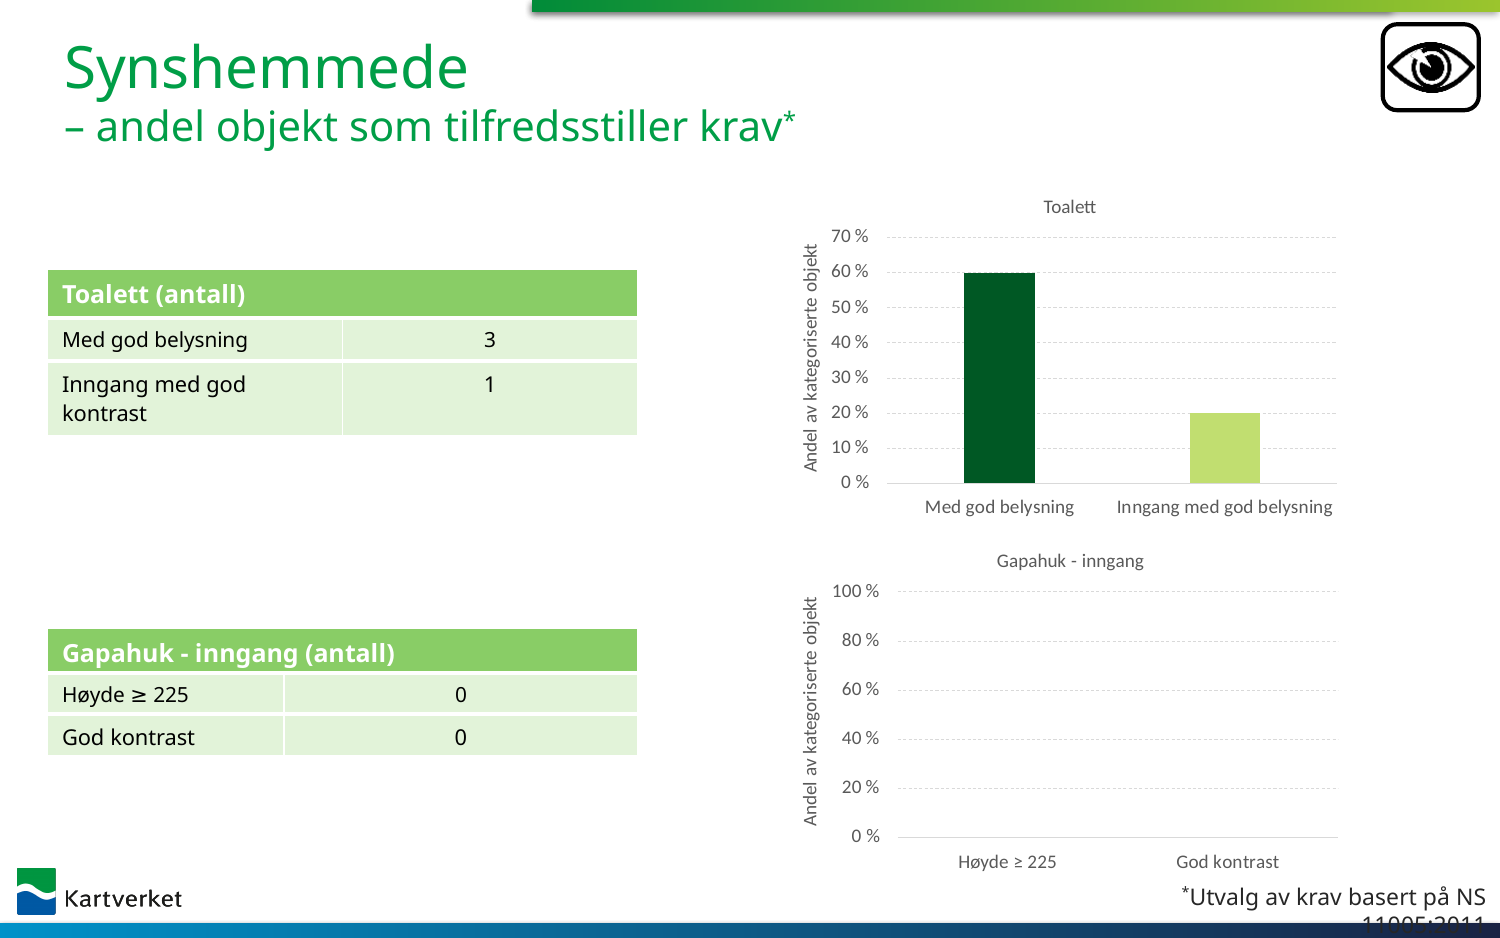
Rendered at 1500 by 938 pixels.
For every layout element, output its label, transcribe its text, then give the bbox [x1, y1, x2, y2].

picture [791, 541, 1349, 880]
table_header Toalett (antall) [48, 270, 637, 316]
table_cell Inngang med god kontrast [48, 363, 342, 435]
text_box Synshemmede – andel objekt som tilfredsstiller krav* [49, 24, 1431, 158]
text_box *Utvalg av krav basert på NS 11005:2011 [1068, 873, 1500, 938]
table_cell 0 [285, 716, 637, 755]
table_cell Høyde ≥ 225 [48, 675, 283, 712]
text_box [1382, 24, 1480, 111]
picture [791, 187, 1348, 526]
table_cell God kontrast [48, 716, 283, 755]
table_cell Med god belysning [48, 320, 342, 359]
table_cell 3 [343, 320, 637, 359]
table_cell 0 [285, 675, 637, 712]
table_header Gapahuk - inngang (antall) [48, 629, 637, 671]
table_cell 1 [343, 363, 637, 435]
